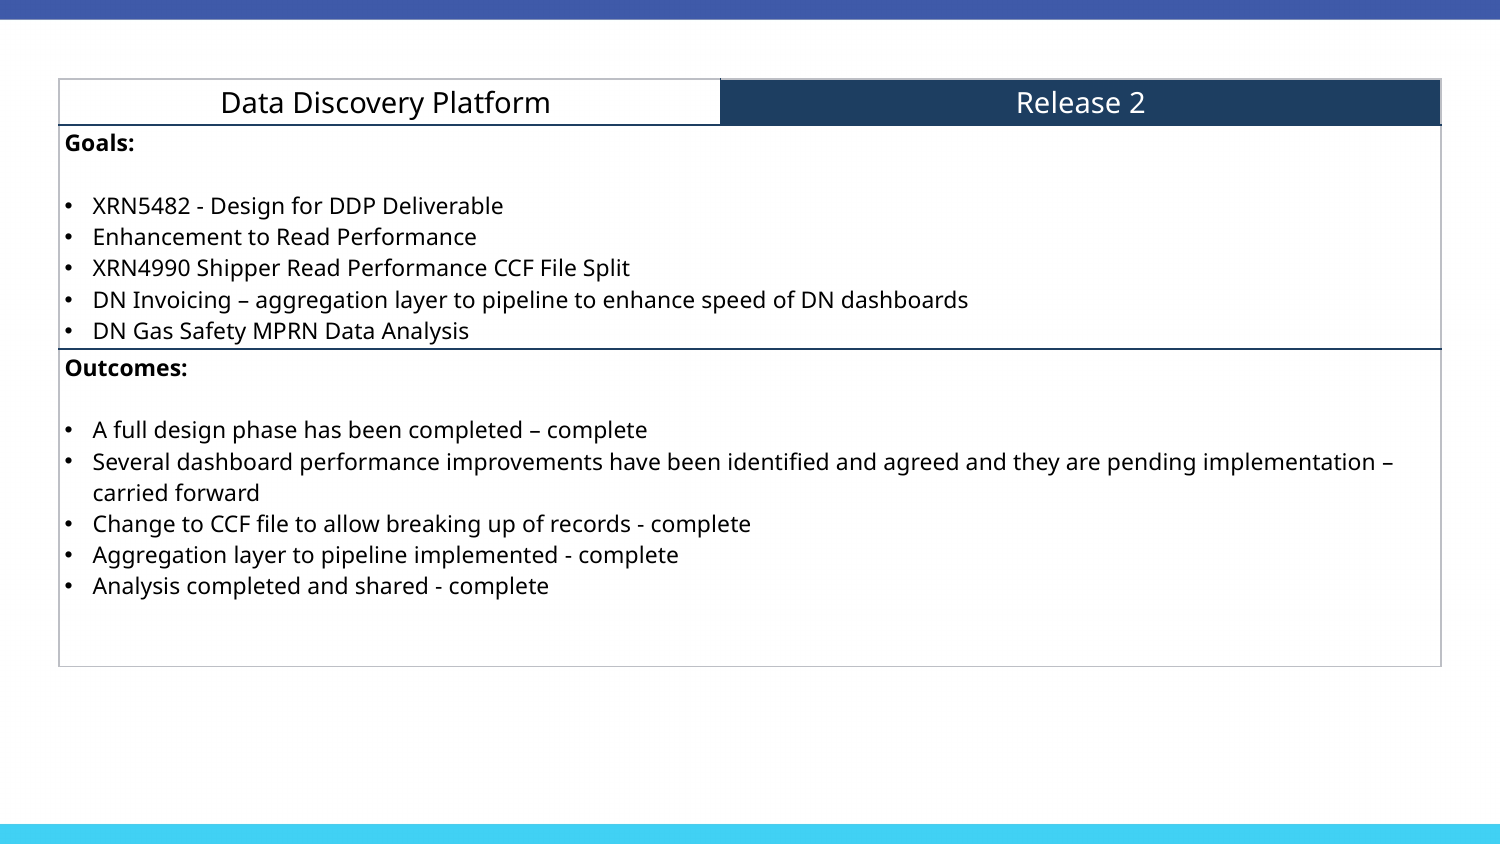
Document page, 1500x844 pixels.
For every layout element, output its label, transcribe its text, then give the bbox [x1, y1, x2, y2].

picture [0, 0, 1500, 844]
table_header Data Discovery Platform [60, 80, 720, 124]
table_header Release 2 [721, 80, 1440, 124]
table_cell Goals: XRN5482 - Design for DDP Deliverable Enhancement to Read Performance XRN4990 Shipper Read Performance CCF File Split DN Invoicing – aggregation layer to pipeline to enhance speed of DN dashboards DN Gas Safety MPRN Data Analysis [60, 126, 1440, 348]
table_cell Outcomes: A full design phase has been completed – complete Several dashboard performance improvements have been identified and agreed and they are pending implementation – carried forward Change to CCF file to allow breaking up of records - complete Aggregation layer to pipeline implemented - complete Analysis completed and shared - complete [60, 350, 1440, 666]
